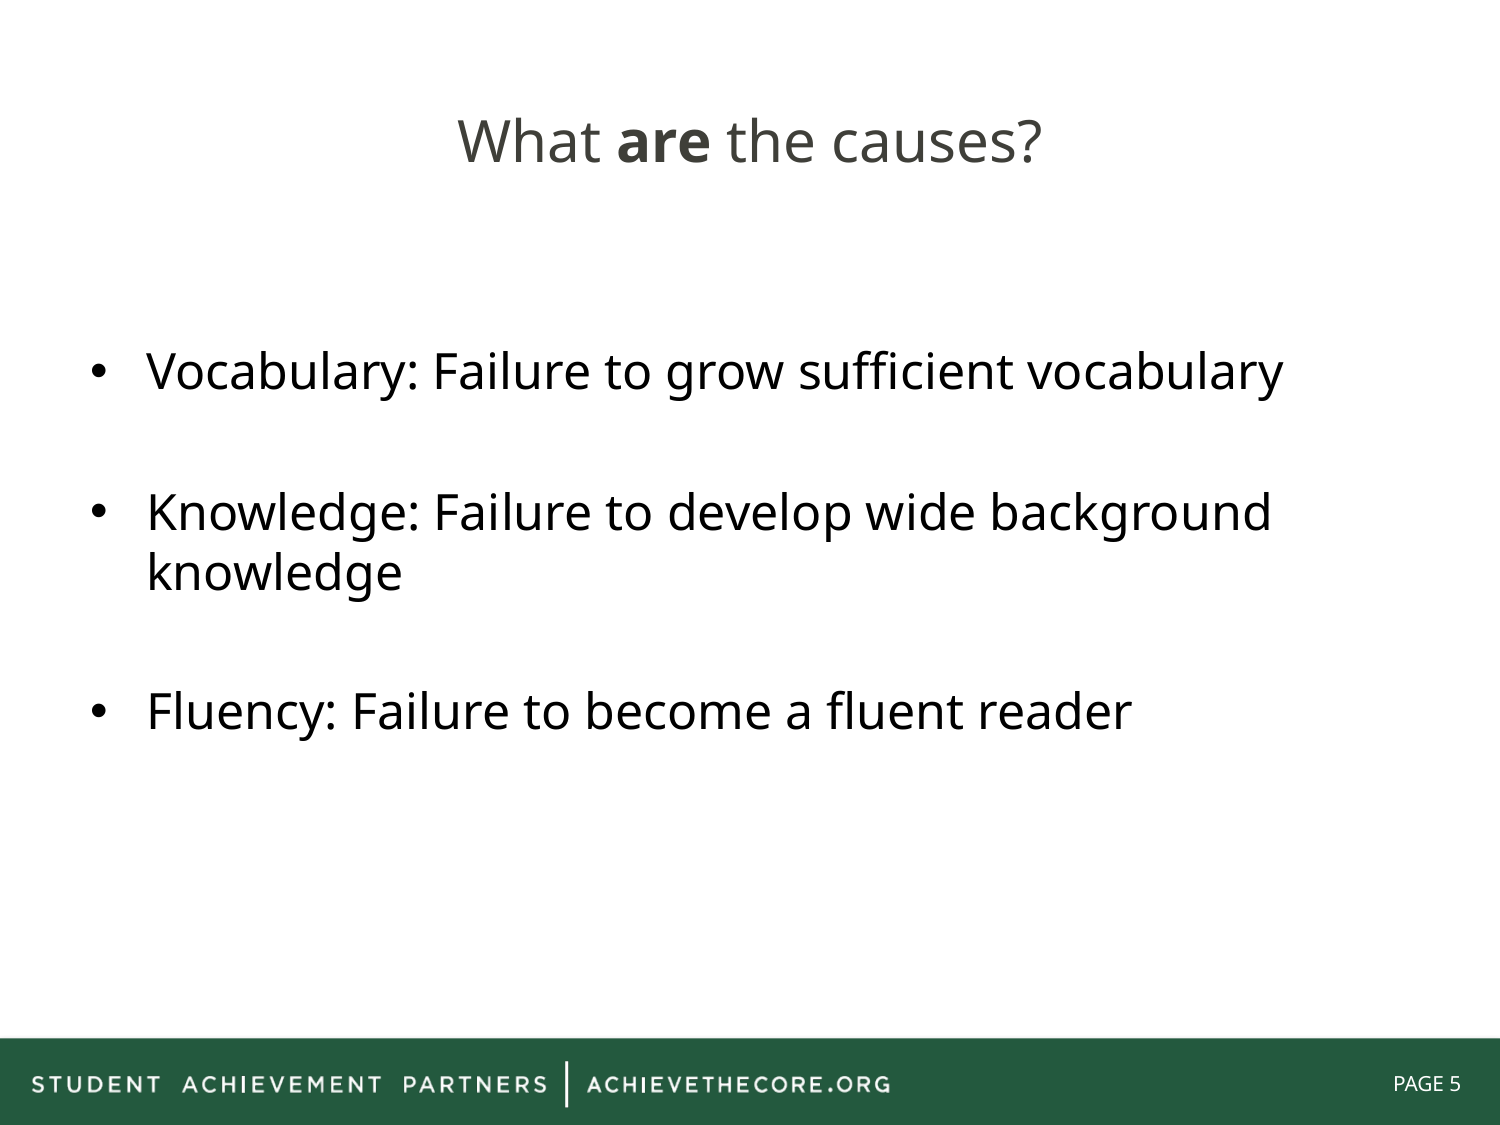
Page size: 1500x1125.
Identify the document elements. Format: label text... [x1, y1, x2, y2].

title What are the causes? [75, 45, 1425, 233]
list Vocabulary: Failure to grow sufficient vocabulary Knowledge: Failure to develop wide background knowledge Fluency: Failure to become a fluent reader [75, 262, 1425, 1005]
